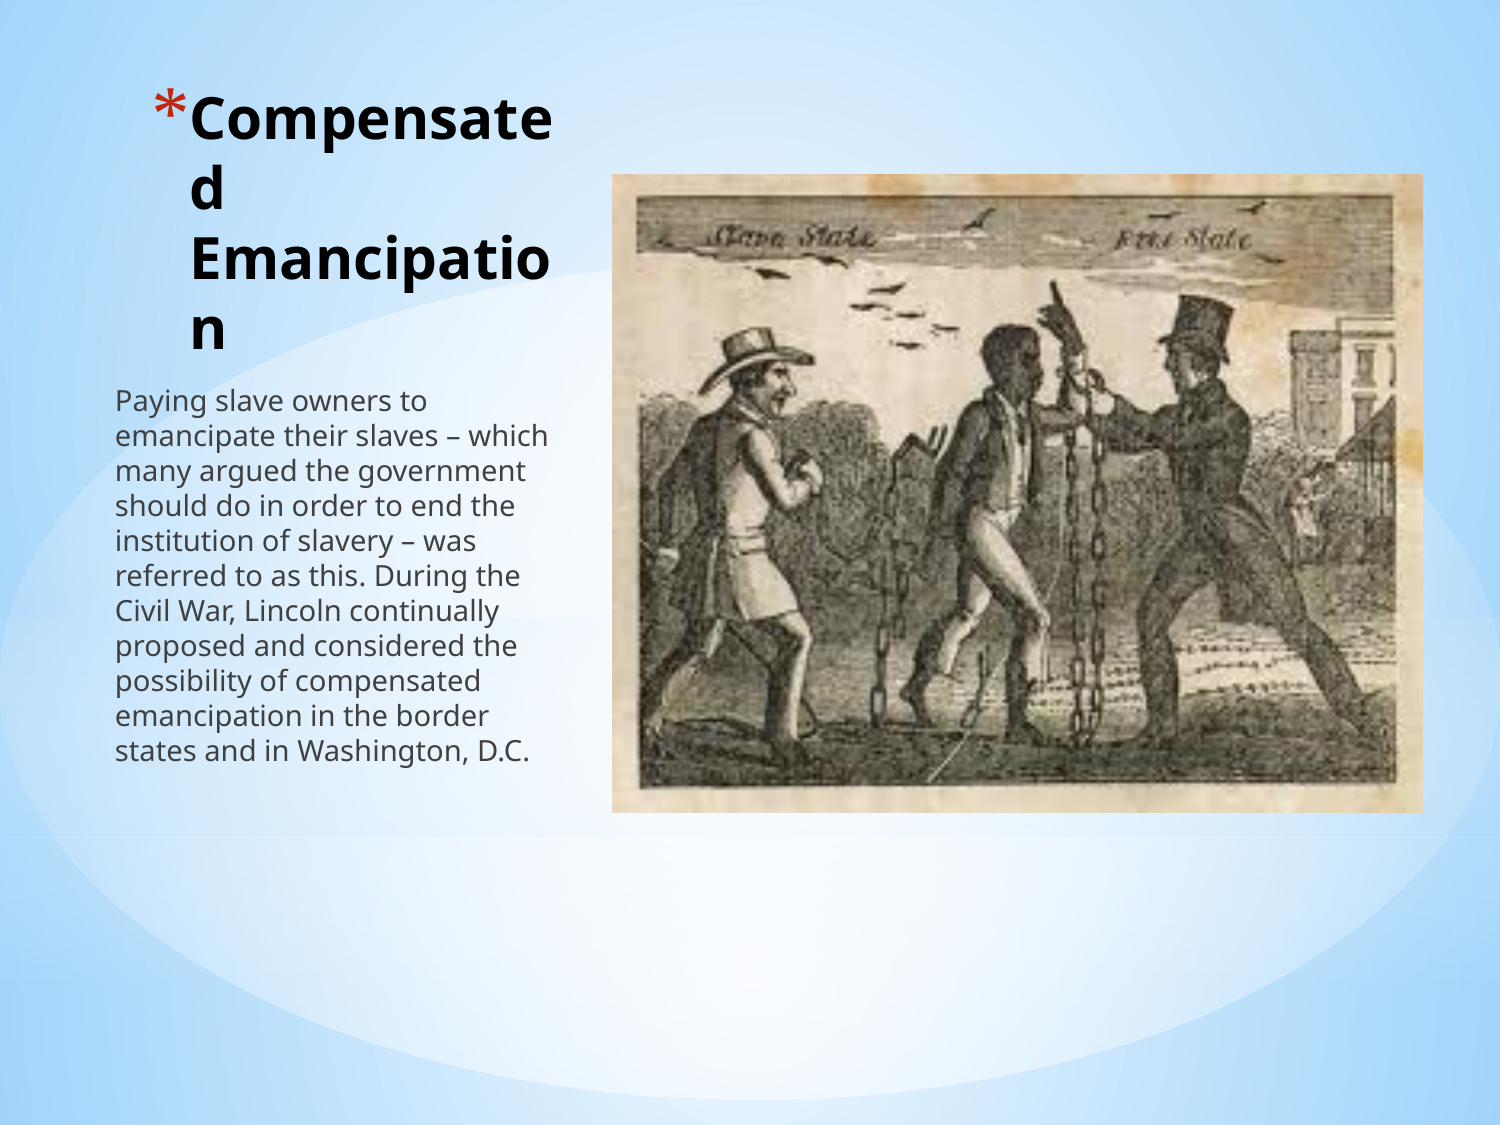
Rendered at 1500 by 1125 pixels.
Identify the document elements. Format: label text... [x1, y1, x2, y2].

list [612, 174, 1424, 813]
title Compensated Emancipation [137, 162, 588, 369]
list Paying slave owners to emancipate their slaves – which many argued the government should do in order to end the institution of slavery – was referred to as this. During the Civil War, Lincoln continually proposed and considered the possibility of compensated emancipation in the border states and in Washington, D.C. [99, 375, 575, 800]
